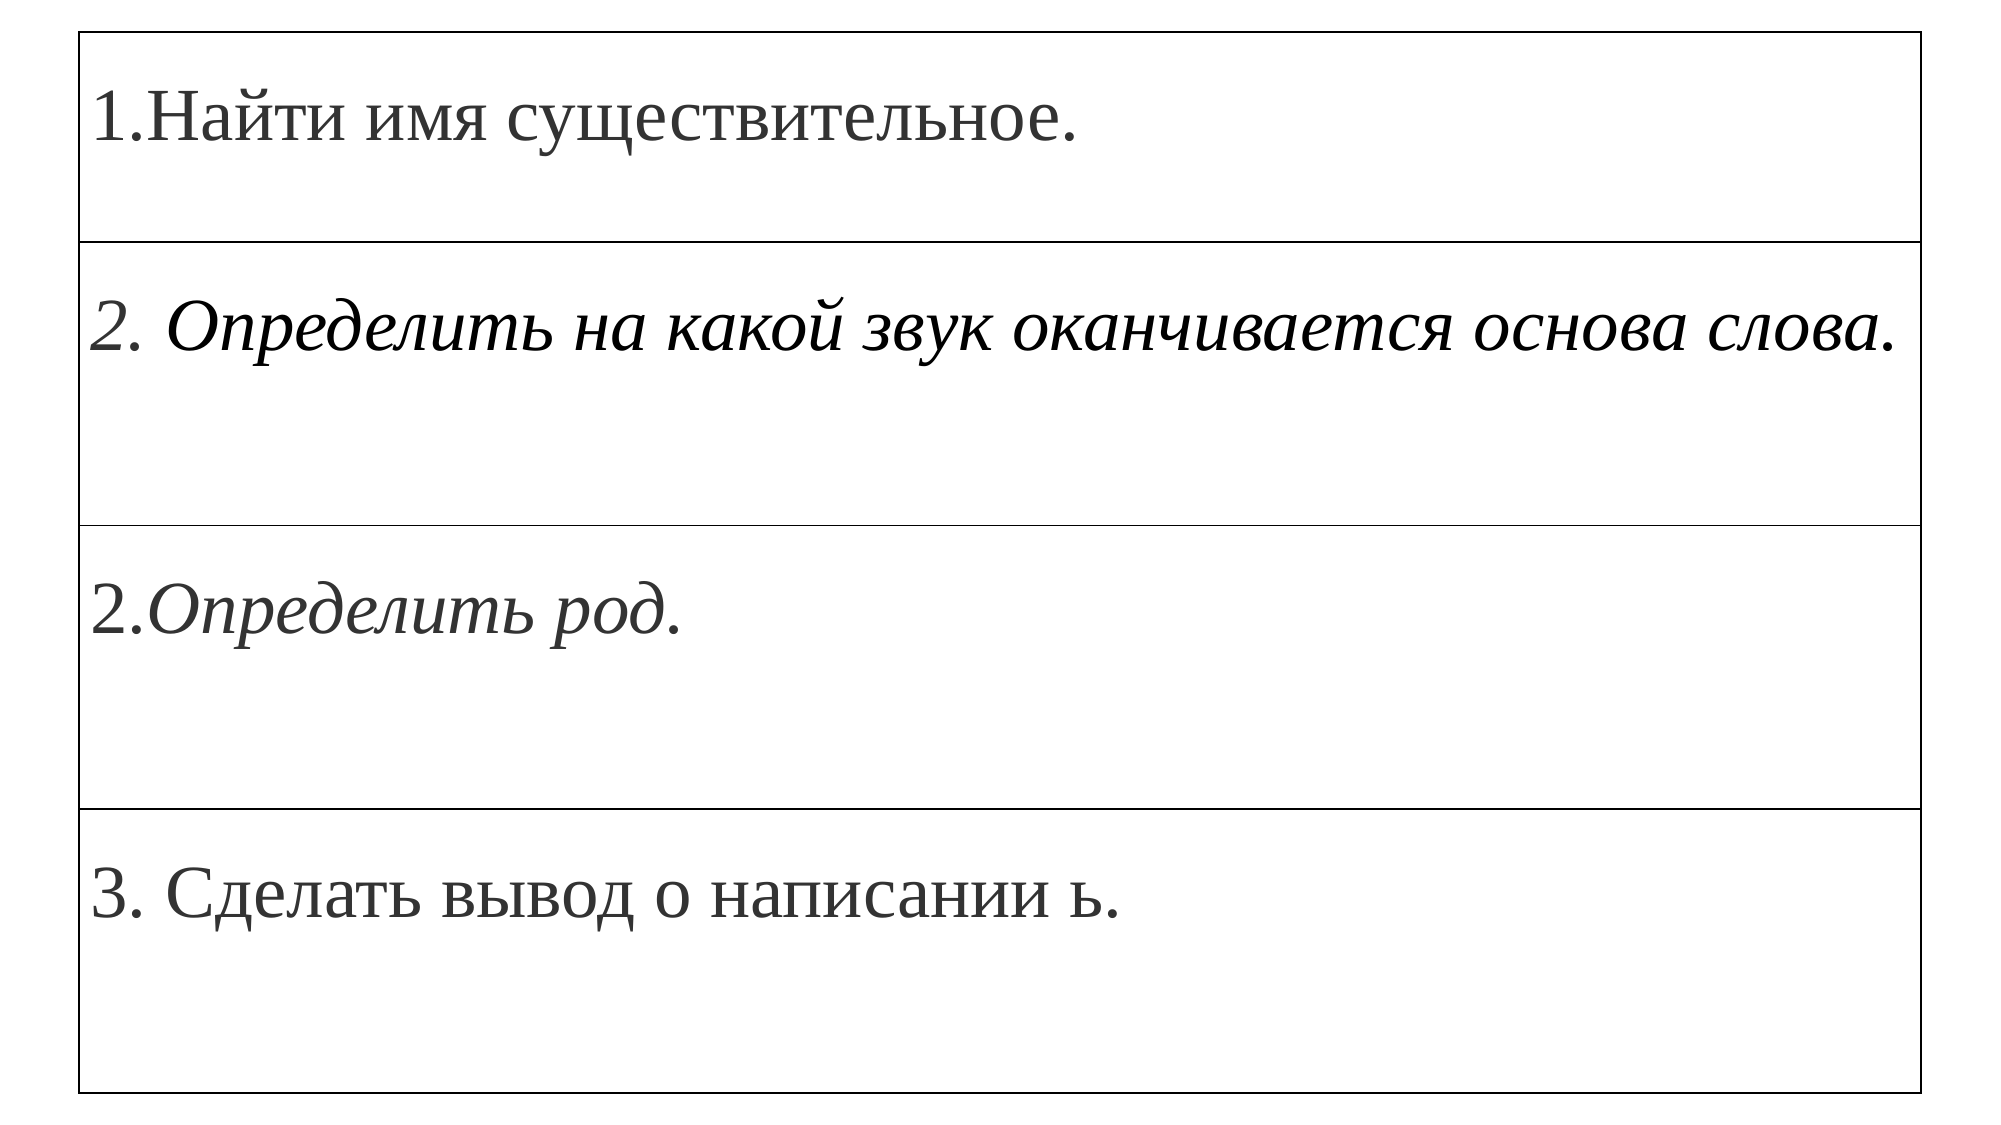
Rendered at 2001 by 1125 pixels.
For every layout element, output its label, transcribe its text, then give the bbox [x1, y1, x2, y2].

table_cell 2. Определить на какой звук оканчивается основа слова. [80, 243, 1920, 525]
table_cell 2.Определить род. [80, 526, 1920, 808]
table_cell 3. Сделать вывод о написании ь. [80, 810, 1920, 1092]
table_header 1.Найти имя существительное. [80, 33, 1920, 241]
